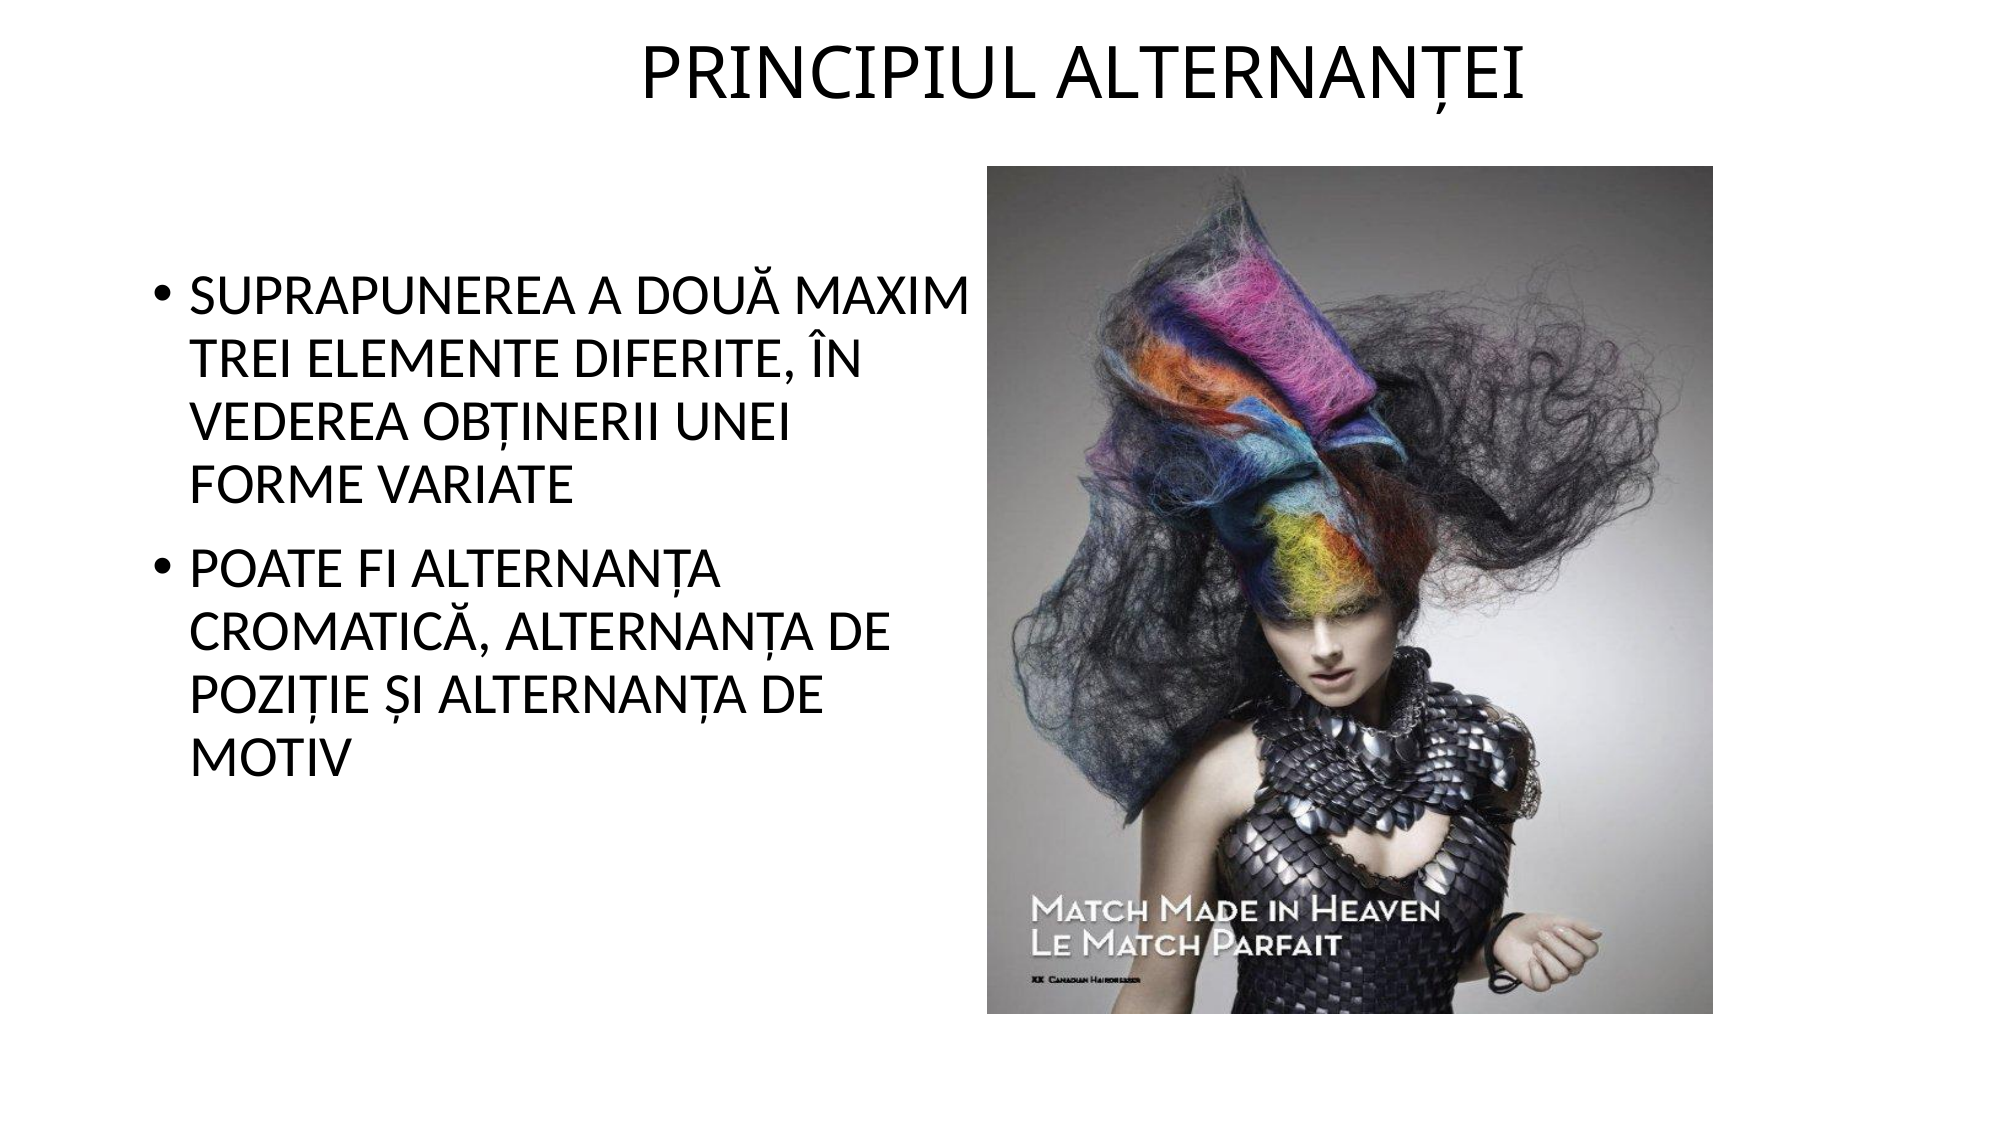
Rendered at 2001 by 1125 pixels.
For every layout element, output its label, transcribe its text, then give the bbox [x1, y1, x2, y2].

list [987, 166, 1713, 1014]
title PRINCIPIUL ALTERNANȚEI [137, 28, 1863, 123]
list SUPRAPUNEREA A DOUĂ MAXIM TREI ELEMENTE DIFERITE, ÎN VEDEREA OBȚINERII UNEI FORME VARIATE POATE FI ALTERNANȚA CROMATICĂ, ALTERNANȚA DE POZIȚIE ȘI ALTERNANȚA DE MOTIV [137, 166, 987, 1014]
